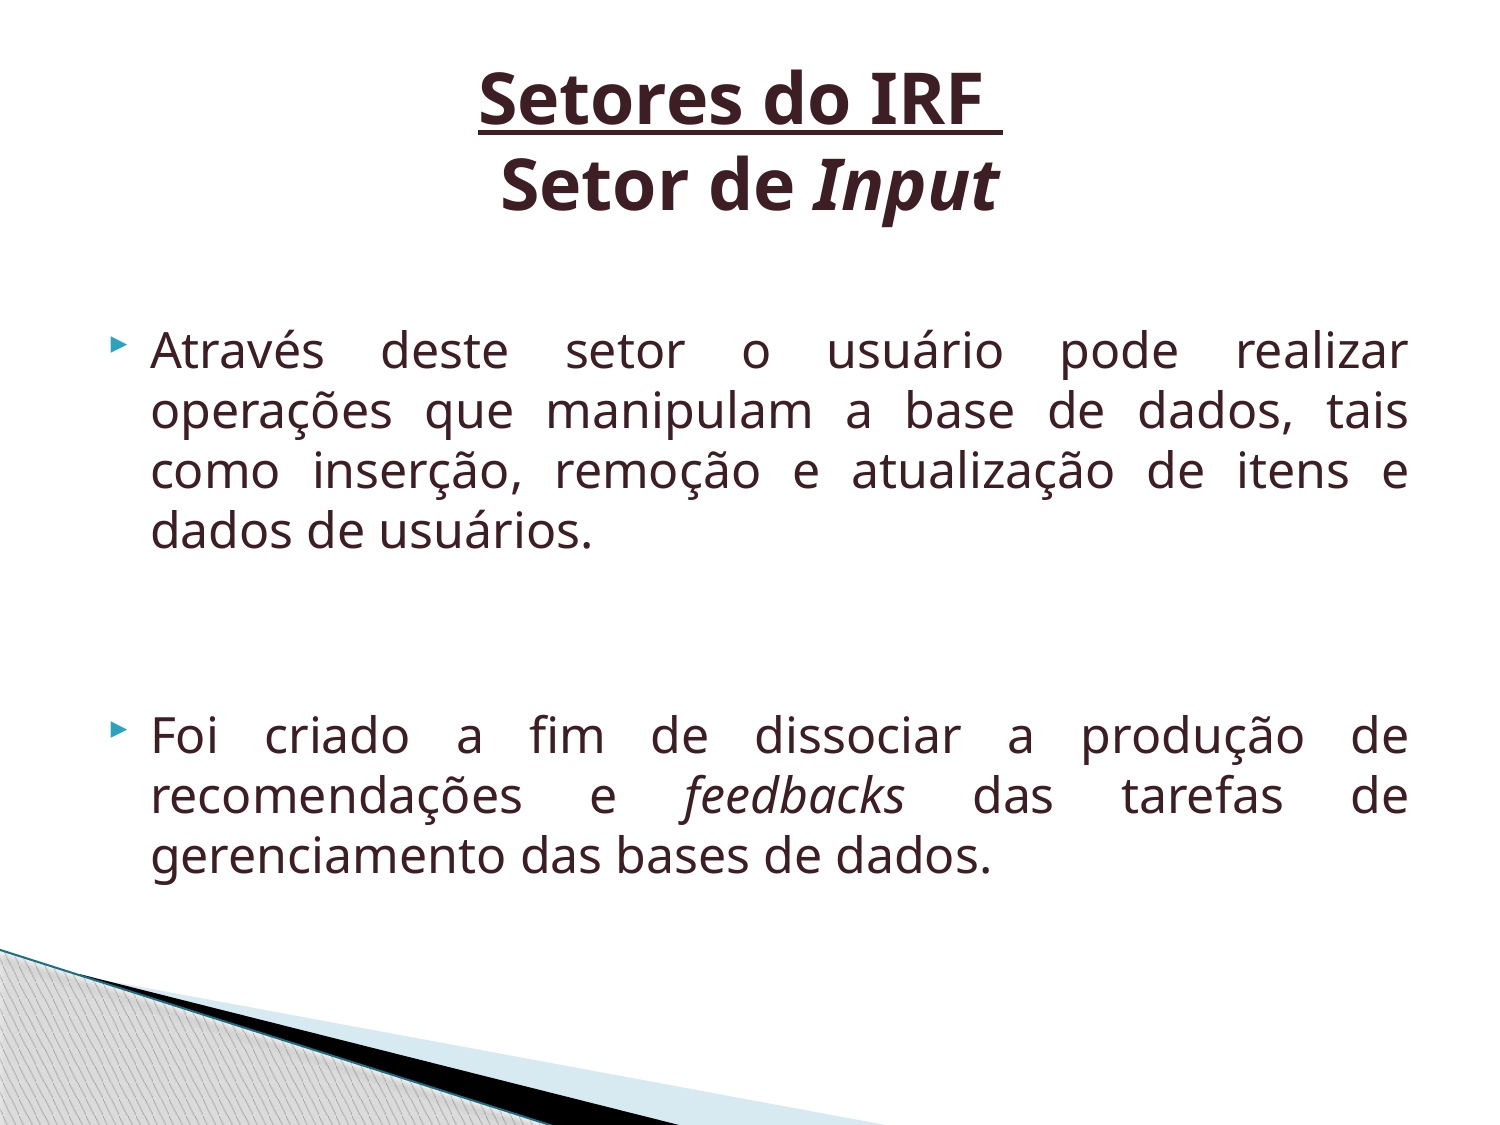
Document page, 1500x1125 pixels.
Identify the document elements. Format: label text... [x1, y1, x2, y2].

title Setores do IRF Setor de Input [75, 45, 1425, 233]
list Através deste setor o usuário pode realizar operações que manipulam a base de dados, tais como inserção, remoção e atualização de itens e dados de usuários. Foi criado a fim de dissociar a produção de recomendações e feedbacks das tarefas de gerenciamento das bases de dados. [74, 242, 1426, 986]
